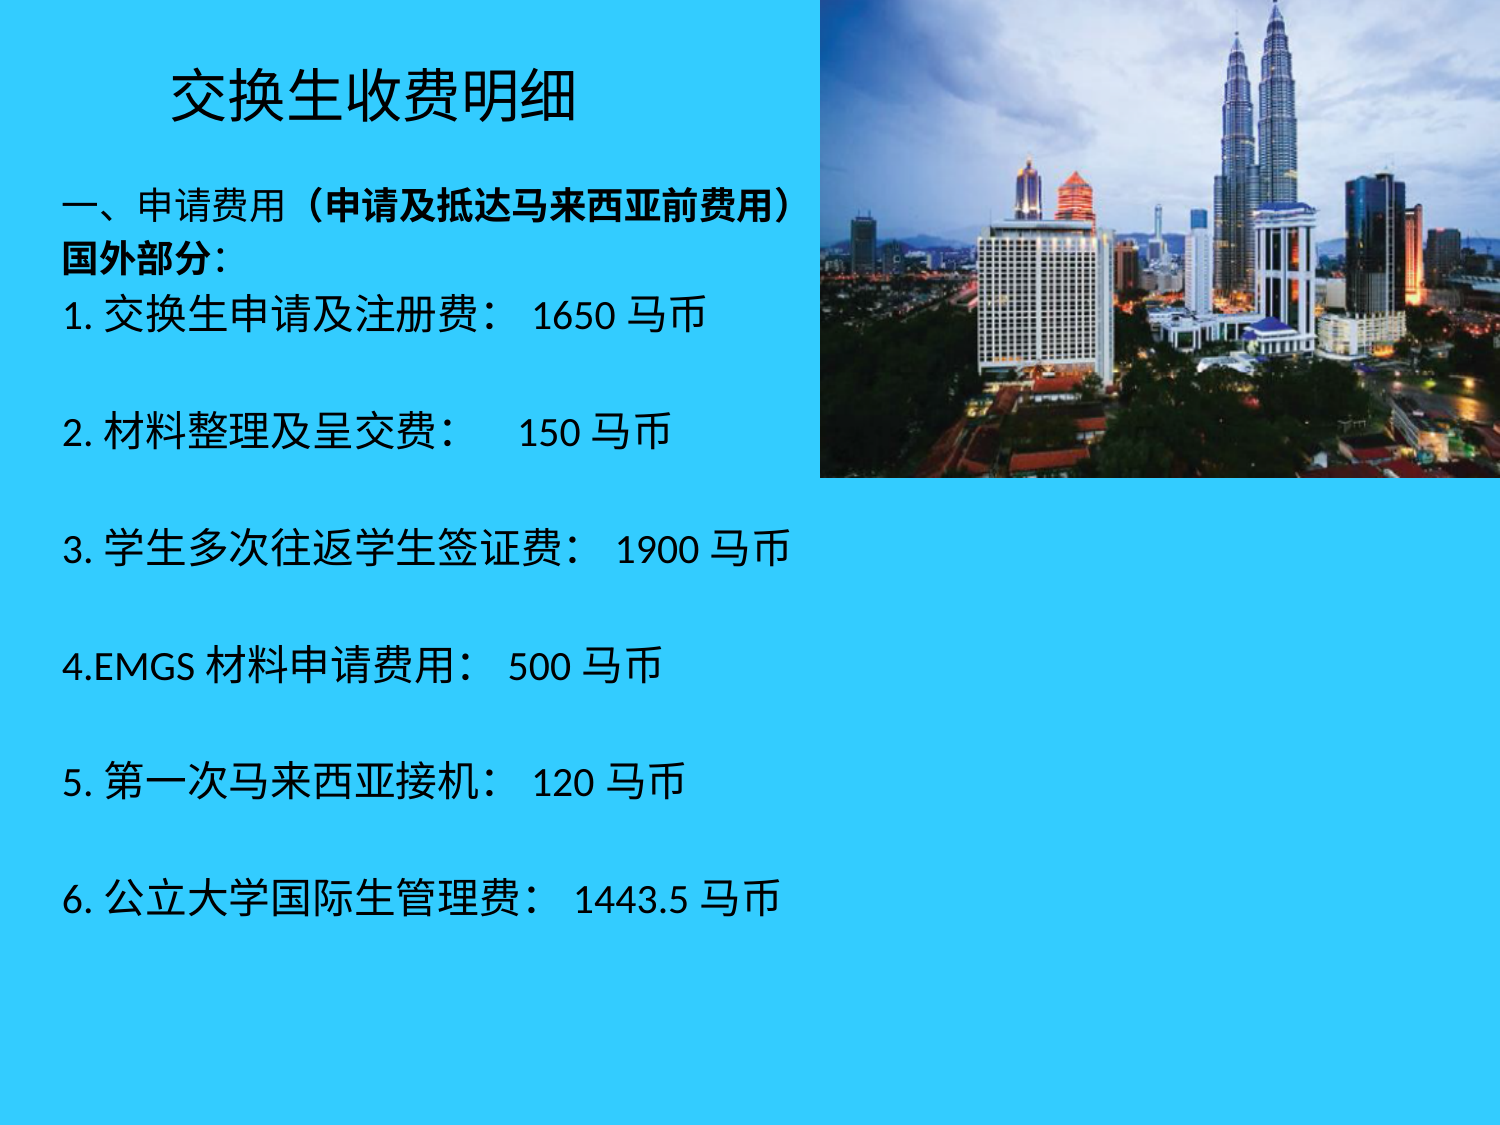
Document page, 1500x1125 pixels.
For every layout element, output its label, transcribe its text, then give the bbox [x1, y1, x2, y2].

list 一、申请费用（申请及抵达马来西亚前费用） 国外部分： 1.交换生申请及注册费：1650马币 2.材料整理及呈交费： 150马币 3.学生多次往返学生签证费：1900马币 4.EMGS材料申请费用：500马币 5.第一次马来西亚接机：120马币 6.公立大学国际生管理费：1443.5马币 [46, 152, 1395, 1055]
picture [820, 0, 1500, 479]
title 交换生收费明细 [0, 0, 818, 188]
